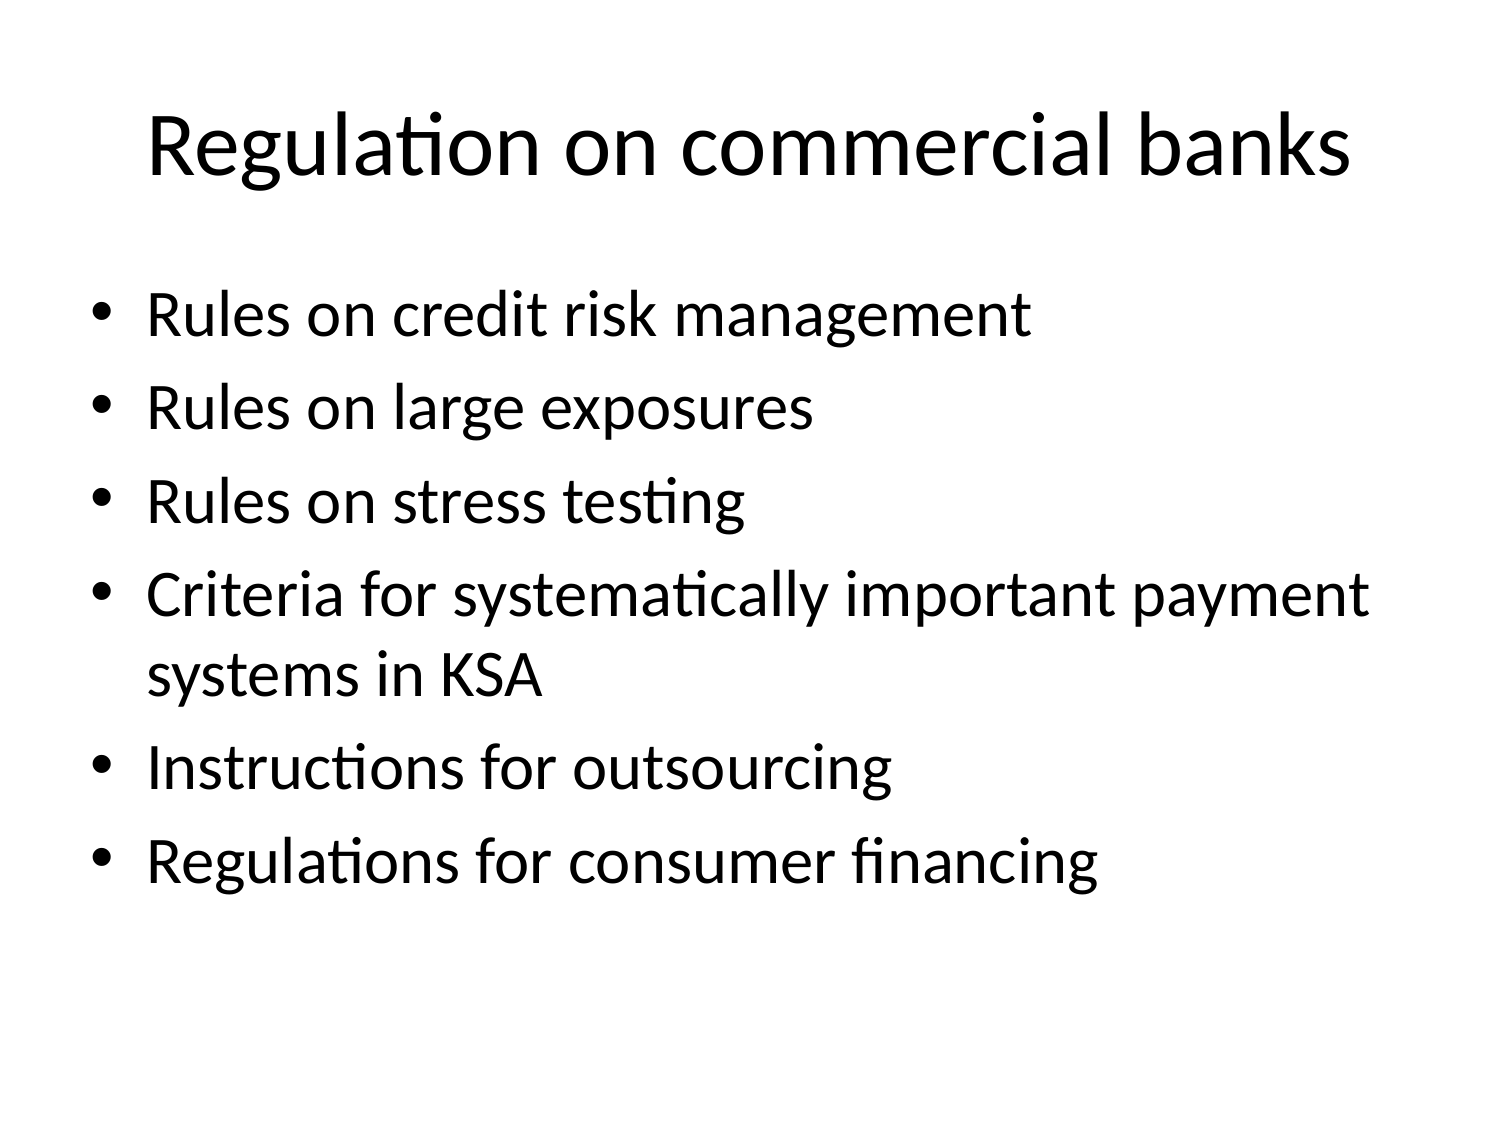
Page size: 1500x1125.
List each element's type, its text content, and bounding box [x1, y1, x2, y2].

title Regulation on commercial banks [75, 45, 1425, 233]
list Rules on credit risk management Rules on large exposures Rules on stress testing Criteria for systematically important payment systems in KSA Instructions for outsourcing Regulations for consumer financing [75, 262, 1425, 1005]
